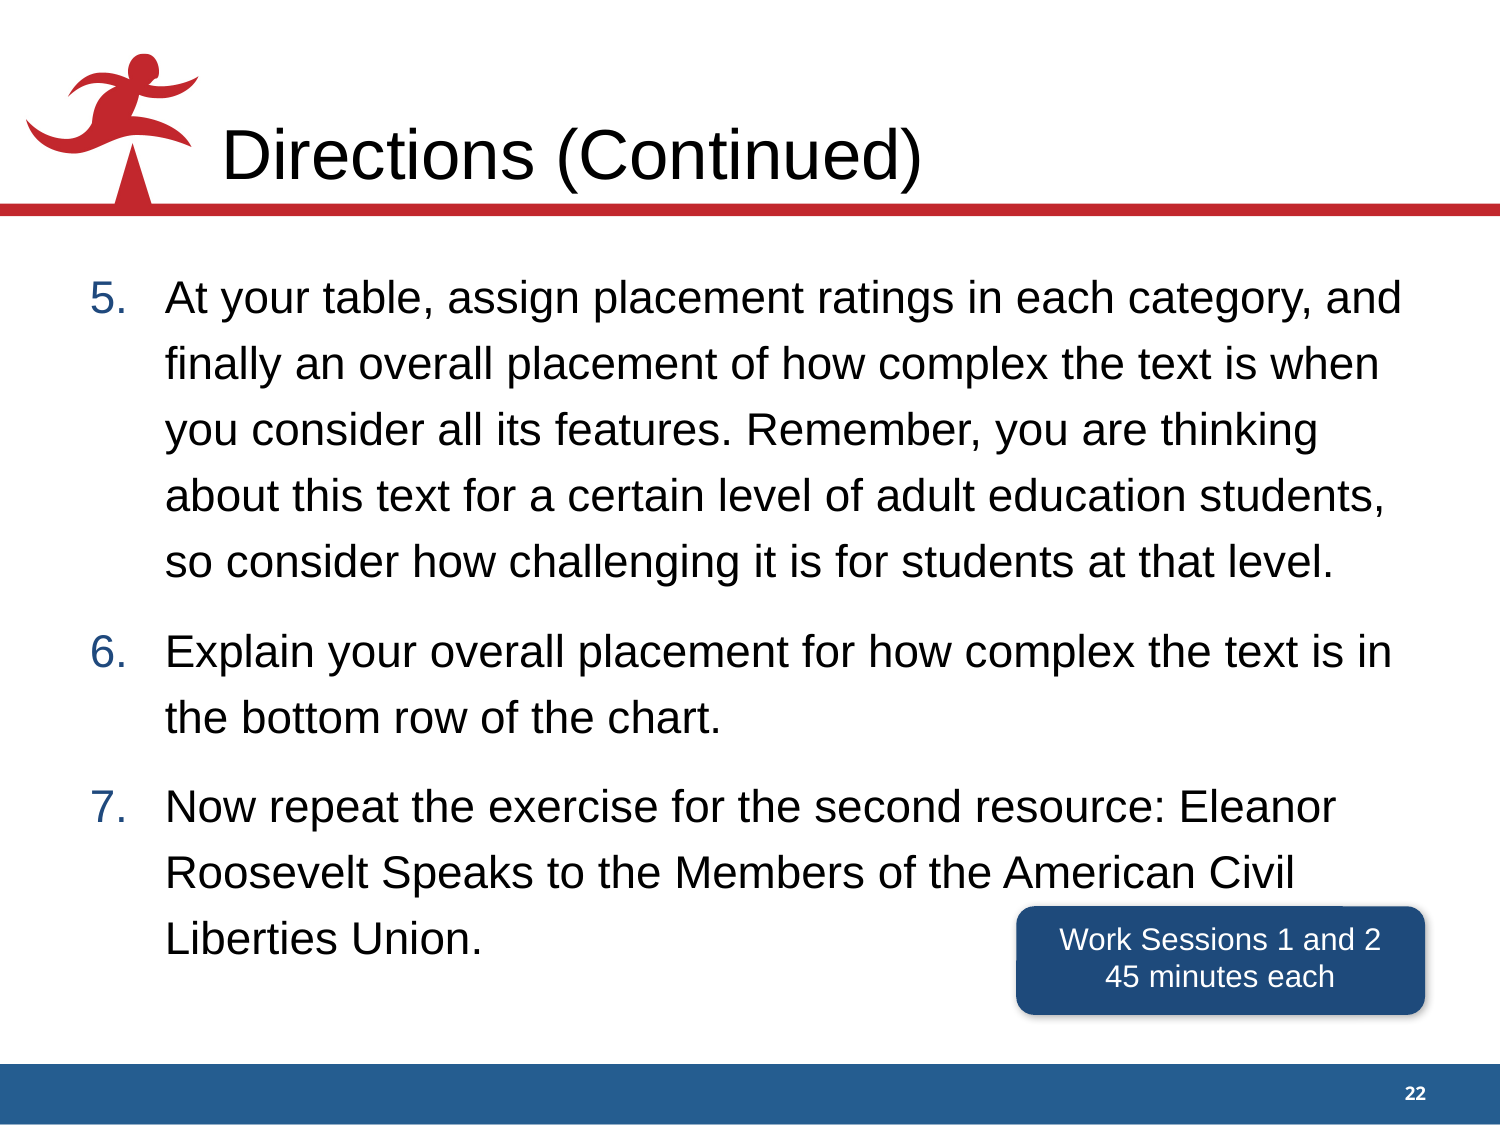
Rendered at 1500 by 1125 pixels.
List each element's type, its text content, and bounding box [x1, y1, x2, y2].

title Directions (Continued) [206, 106, 1500, 203]
list At your table, assign placement ratings in each category, and finally an overall placement of how complex the text is when you consider all its features. Remember, you are thinking about this text for a certain level of adult education students, so consider how challenging it is for students at that level. Explain your overall placement for how complex the text is in the bottom row of the chart. Now repeat the exercise for the second resource: Eleanor Roosevelt Speaks to the Members of the American Civil Liberties Union. [75, 249, 1425, 1125]
picture [0, 0, 1500, 1125]
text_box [1016, 905, 1426, 1016]
